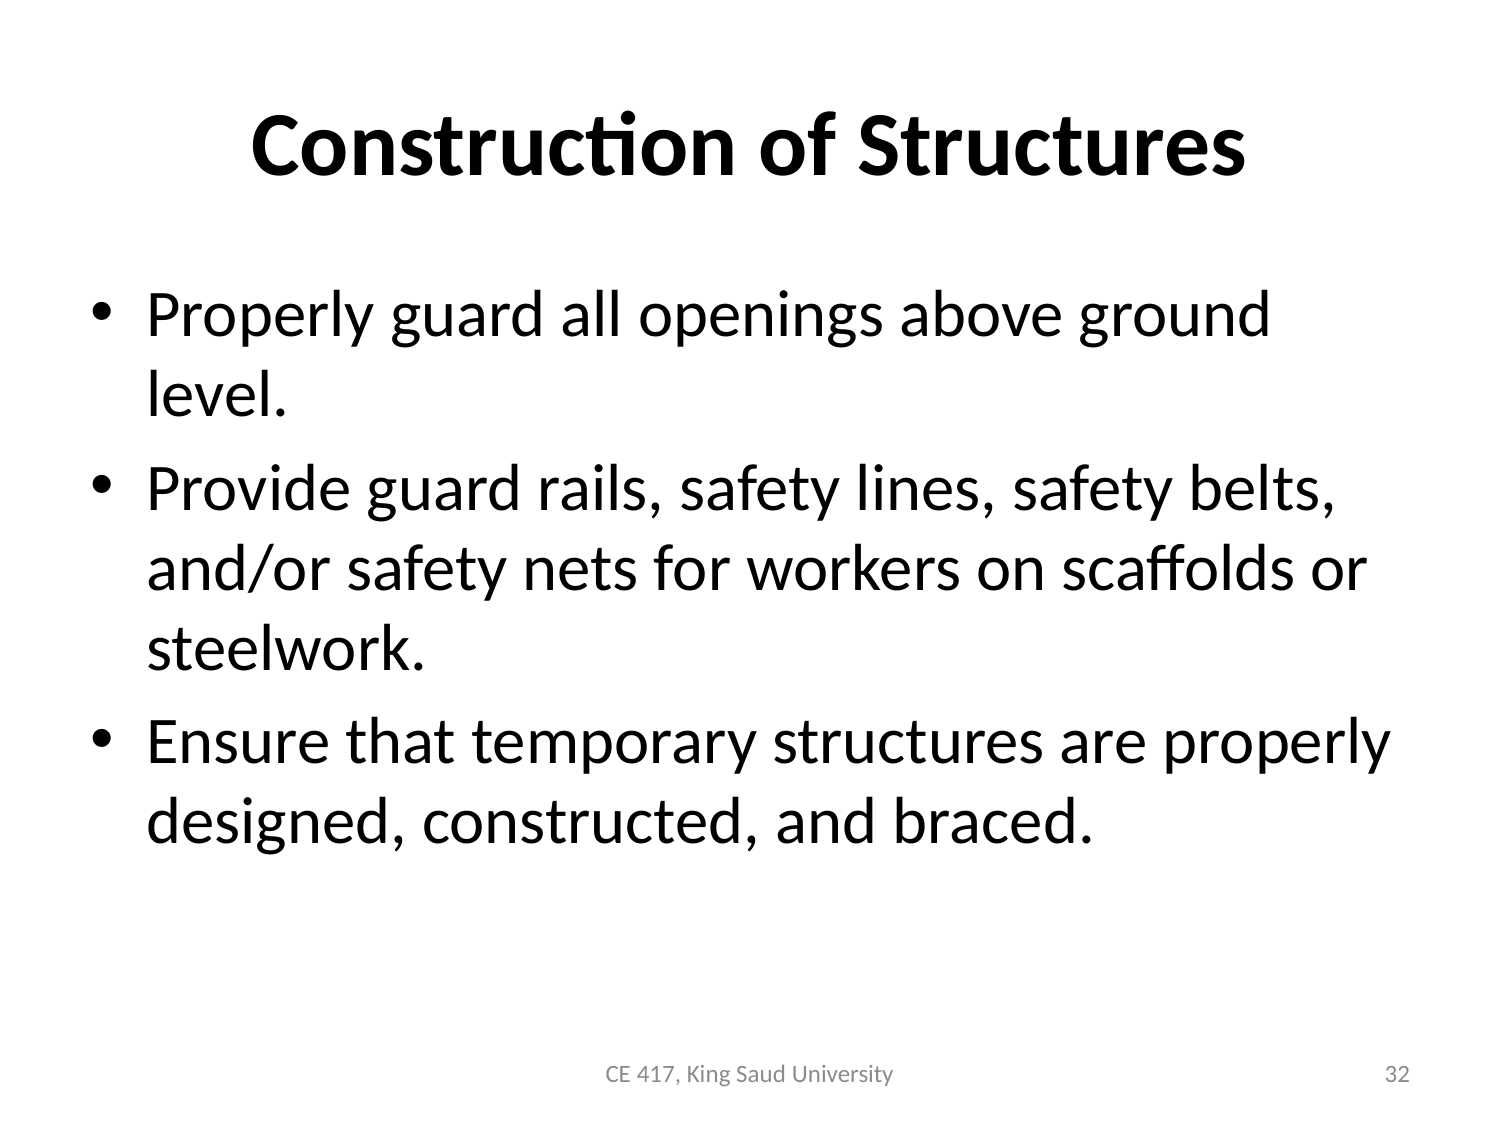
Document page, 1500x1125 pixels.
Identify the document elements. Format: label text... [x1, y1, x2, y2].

title Construction of Structures [75, 45, 1425, 233]
list Properly guard all openings above ground level. Provide guard rails, safety lines, safety belts, and/or safety nets for workers on scaffolds or steelwork. Ensure that temporary structures are properly designed, constructed, and braced. [75, 262, 1425, 1075]
footer CE 417, King Saud University [512, 1042, 988, 1103]
slide_number 32 [1074, 1042, 1425, 1103]
